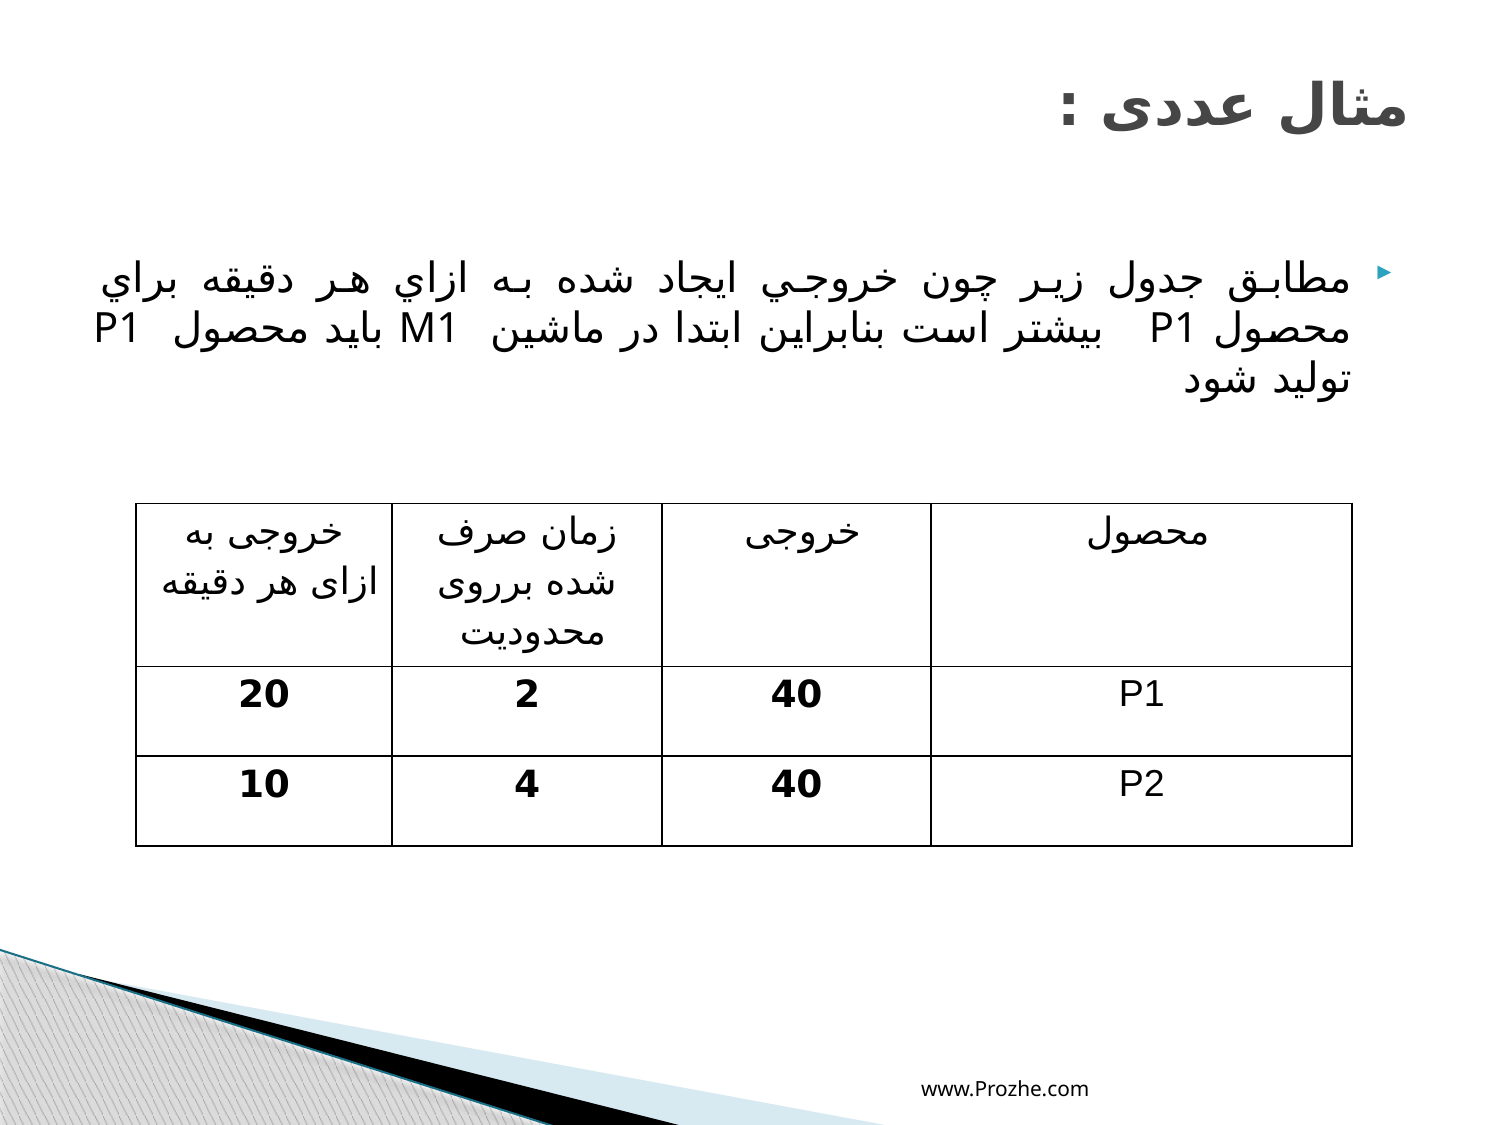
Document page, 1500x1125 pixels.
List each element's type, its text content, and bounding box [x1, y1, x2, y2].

table_cell 10 [137, 757, 391, 845]
table_header محصول [932, 504, 1351, 666]
table_cell 20 [137, 667, 391, 755]
table_cell P2 [932, 757, 1351, 845]
title مثال عددی : [75, 45, 1425, 233]
table_header خروجی به ازای هر دقیقه [137, 504, 391, 666]
table_header زمان صرف شده برروی محدودیت [393, 504, 661, 666]
list مطابق جدول زير چون خروجي ايجاد شده به ازاي هر دقيقه براي محصول P1 بيشتر است بنابراين ابتدا در ماشين M1 بايد محصول P1 توليد شود [76, 243, 1427, 383]
table_cell 2 [393, 667, 661, 755]
table_cell 40 [663, 667, 930, 755]
table_cell 4 [393, 757, 661, 845]
table_cell P1 [932, 667, 1351, 755]
table_header خروجی [663, 504, 930, 666]
table_cell 40 [663, 757, 930, 845]
footer www.Prozhe.com [718, 1051, 1105, 1112]
